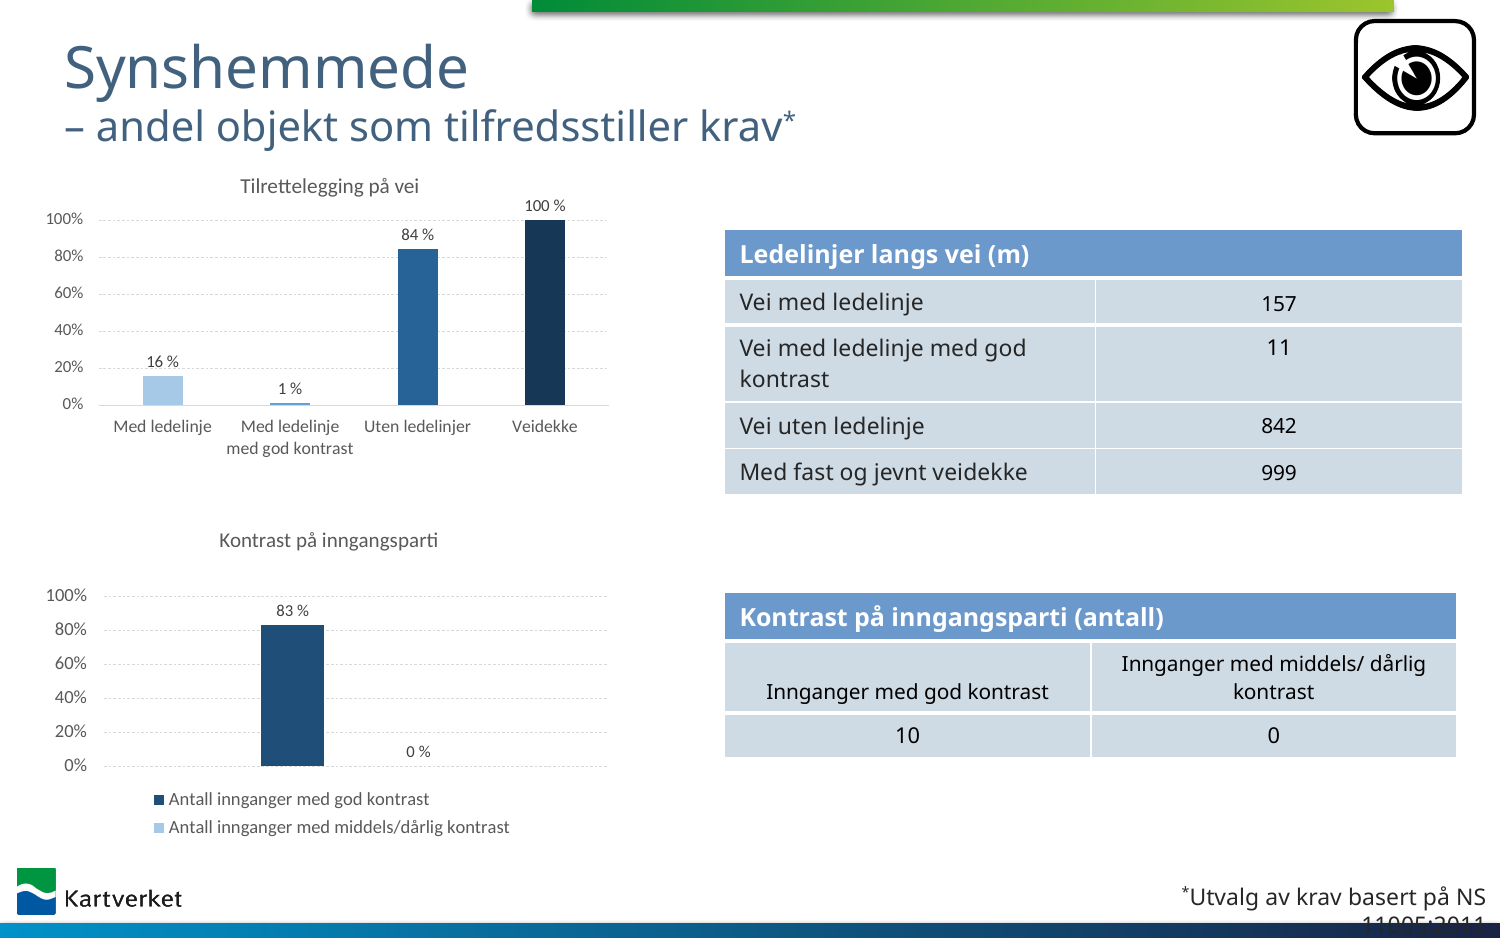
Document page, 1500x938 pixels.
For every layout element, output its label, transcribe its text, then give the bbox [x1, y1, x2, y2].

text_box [1355, 20, 1475, 134]
table_cell Med fast og jevnt veidekke [725, 449, 1095, 494]
table_cell 10 [725, 715, 1090, 757]
table_cell Vei med ledelinje med god kontrast [725, 327, 1095, 401]
table_cell 157 [1096, 280, 1462, 323]
table_cell 842 [1096, 403, 1462, 448]
table_cell 11 [1096, 327, 1462, 401]
table_cell Vei uten ledelinje [725, 403, 1095, 448]
table_cell 0 [1092, 715, 1456, 757]
table_header Ledelinjer langs vei (m) [725, 230, 1462, 276]
table_cell Vei med ledelinje [725, 280, 1095, 323]
picture [41, 520, 617, 846]
table_header Kontrast på inngangsparti (antall) [725, 593, 1456, 639]
table_cell Innganger med god kontrast [725, 643, 1090, 711]
text_box Synshemmede – andel objekt som tilfredsstiller krav* [49, 24, 1431, 158]
text_box *Utvalg av krav basert på NS 11005:2011 [1068, 873, 1500, 938]
table_cell Innganger med middels/ dårlig kontrast [1092, 643, 1456, 711]
table_cell 999 [1096, 449, 1462, 494]
picture [41, 166, 619, 492]
